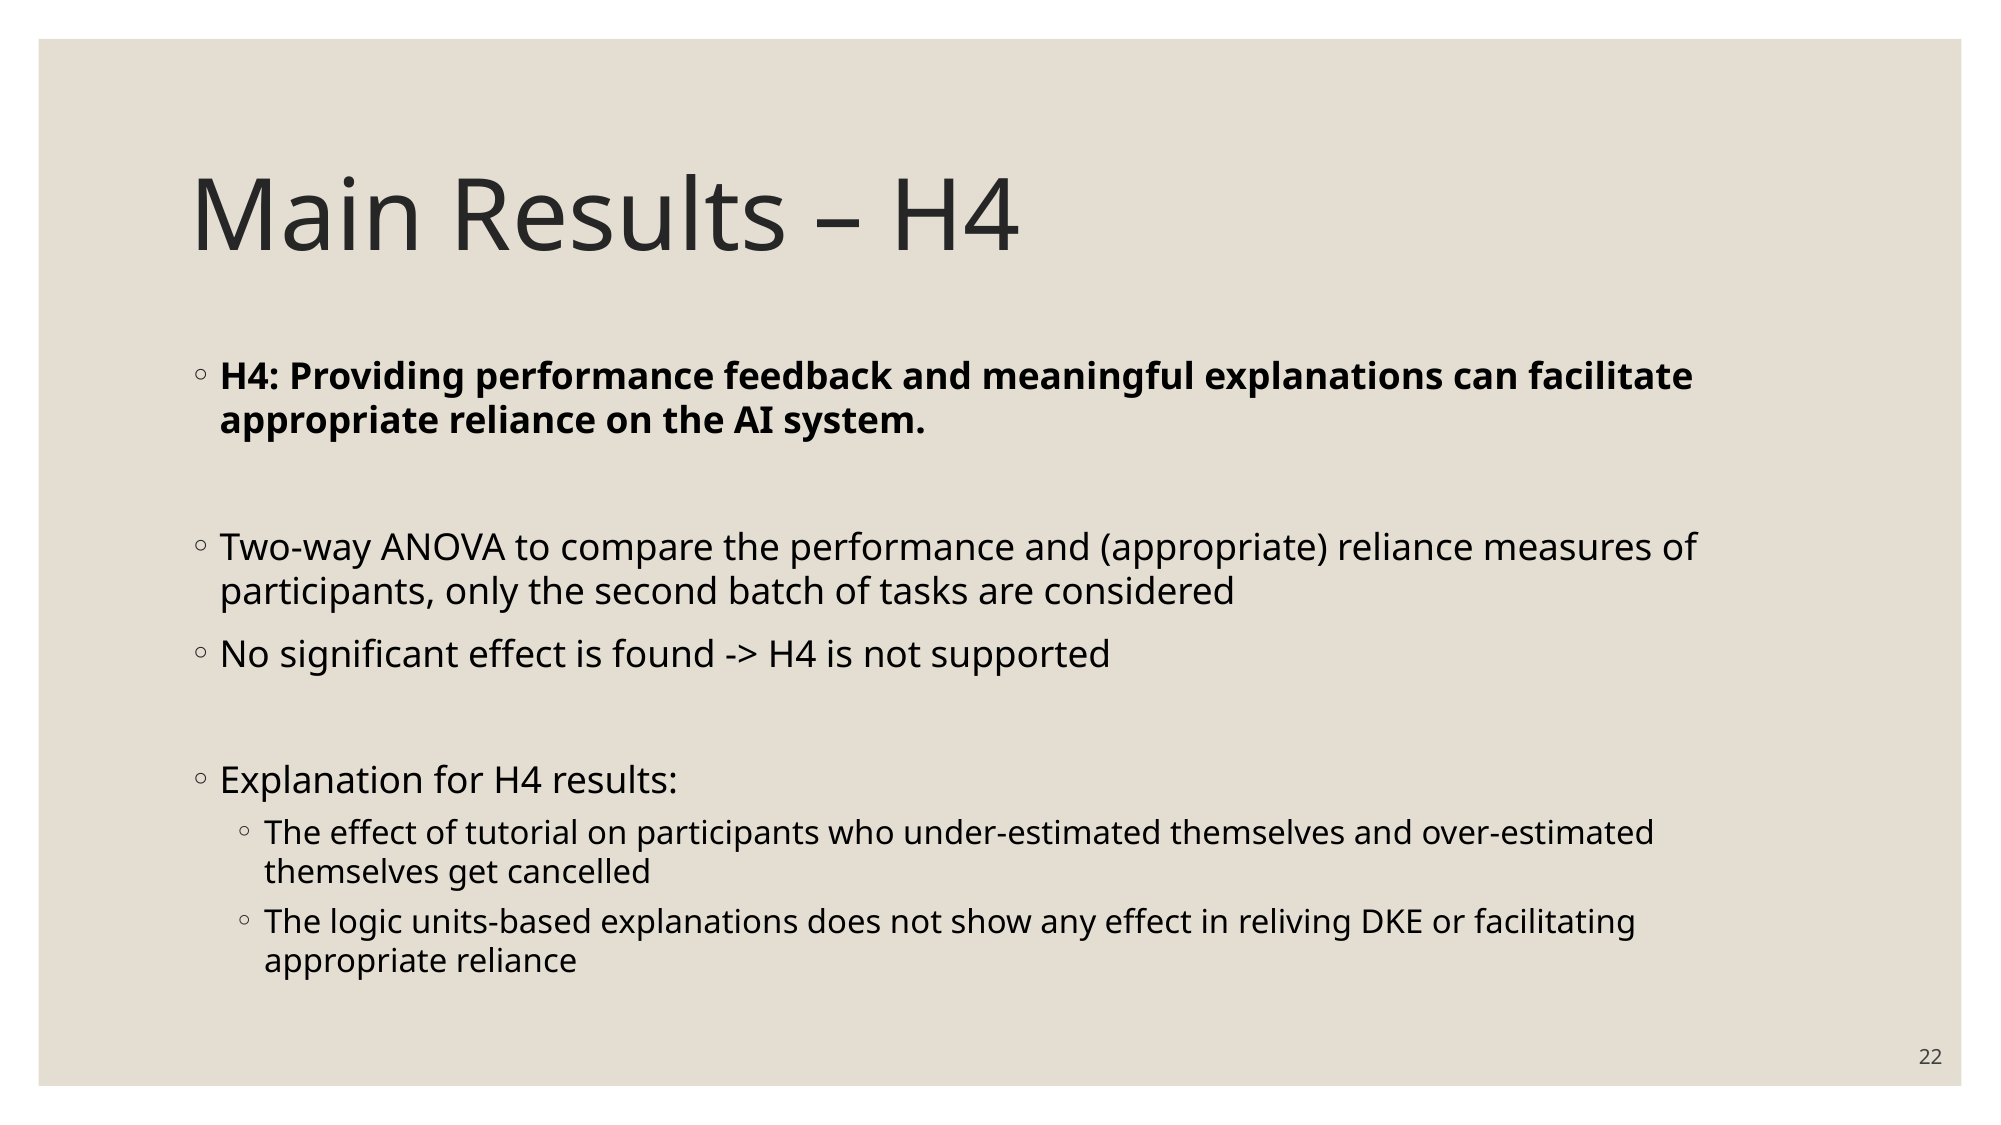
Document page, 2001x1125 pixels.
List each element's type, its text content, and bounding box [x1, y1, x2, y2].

slide_number 22 [1717, 1034, 1958, 1080]
title Main Results – H4 [174, 105, 1825, 331]
list H4: Providing performance feedback and meaningful explanations can facilitate appropriate reliance on the AI system. Two-way ANOVA to compare the performance and (appropriate) reliance measures of participants, only the second batch of tasks are considered No significant effect is found -> H4 is not supported Explanation for H4 results: The effect of tutorial on participants who under-estimated themselves and over-estimated themselves get cancelled The logic units-based explanations does not show any effect in reliving DKE or facilitating appropriate reliance [174, 345, 1825, 990]
